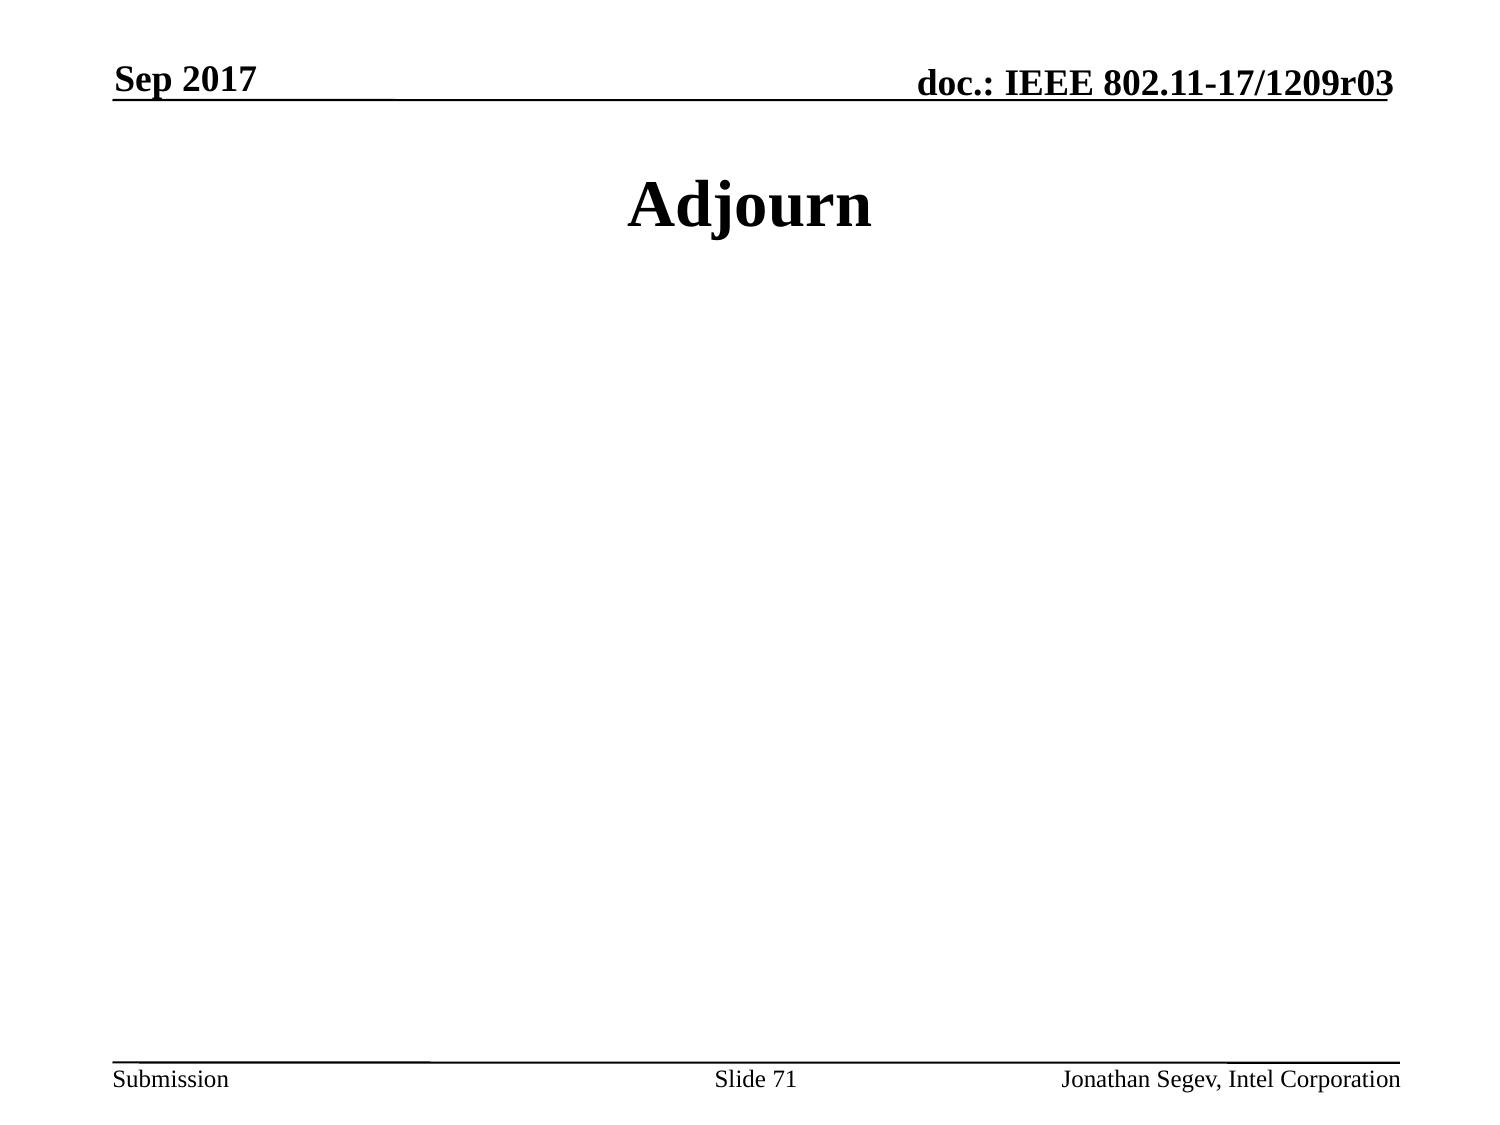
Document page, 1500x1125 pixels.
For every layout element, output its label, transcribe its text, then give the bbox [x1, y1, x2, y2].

footer Jonathan Segev, Intel Corporation [878, 1061, 1402, 1093]
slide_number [114, 54, 423, 100]
title Adjourn [112, 112, 1388, 288]
slide_number Slide 71 [712, 1061, 800, 1123]
